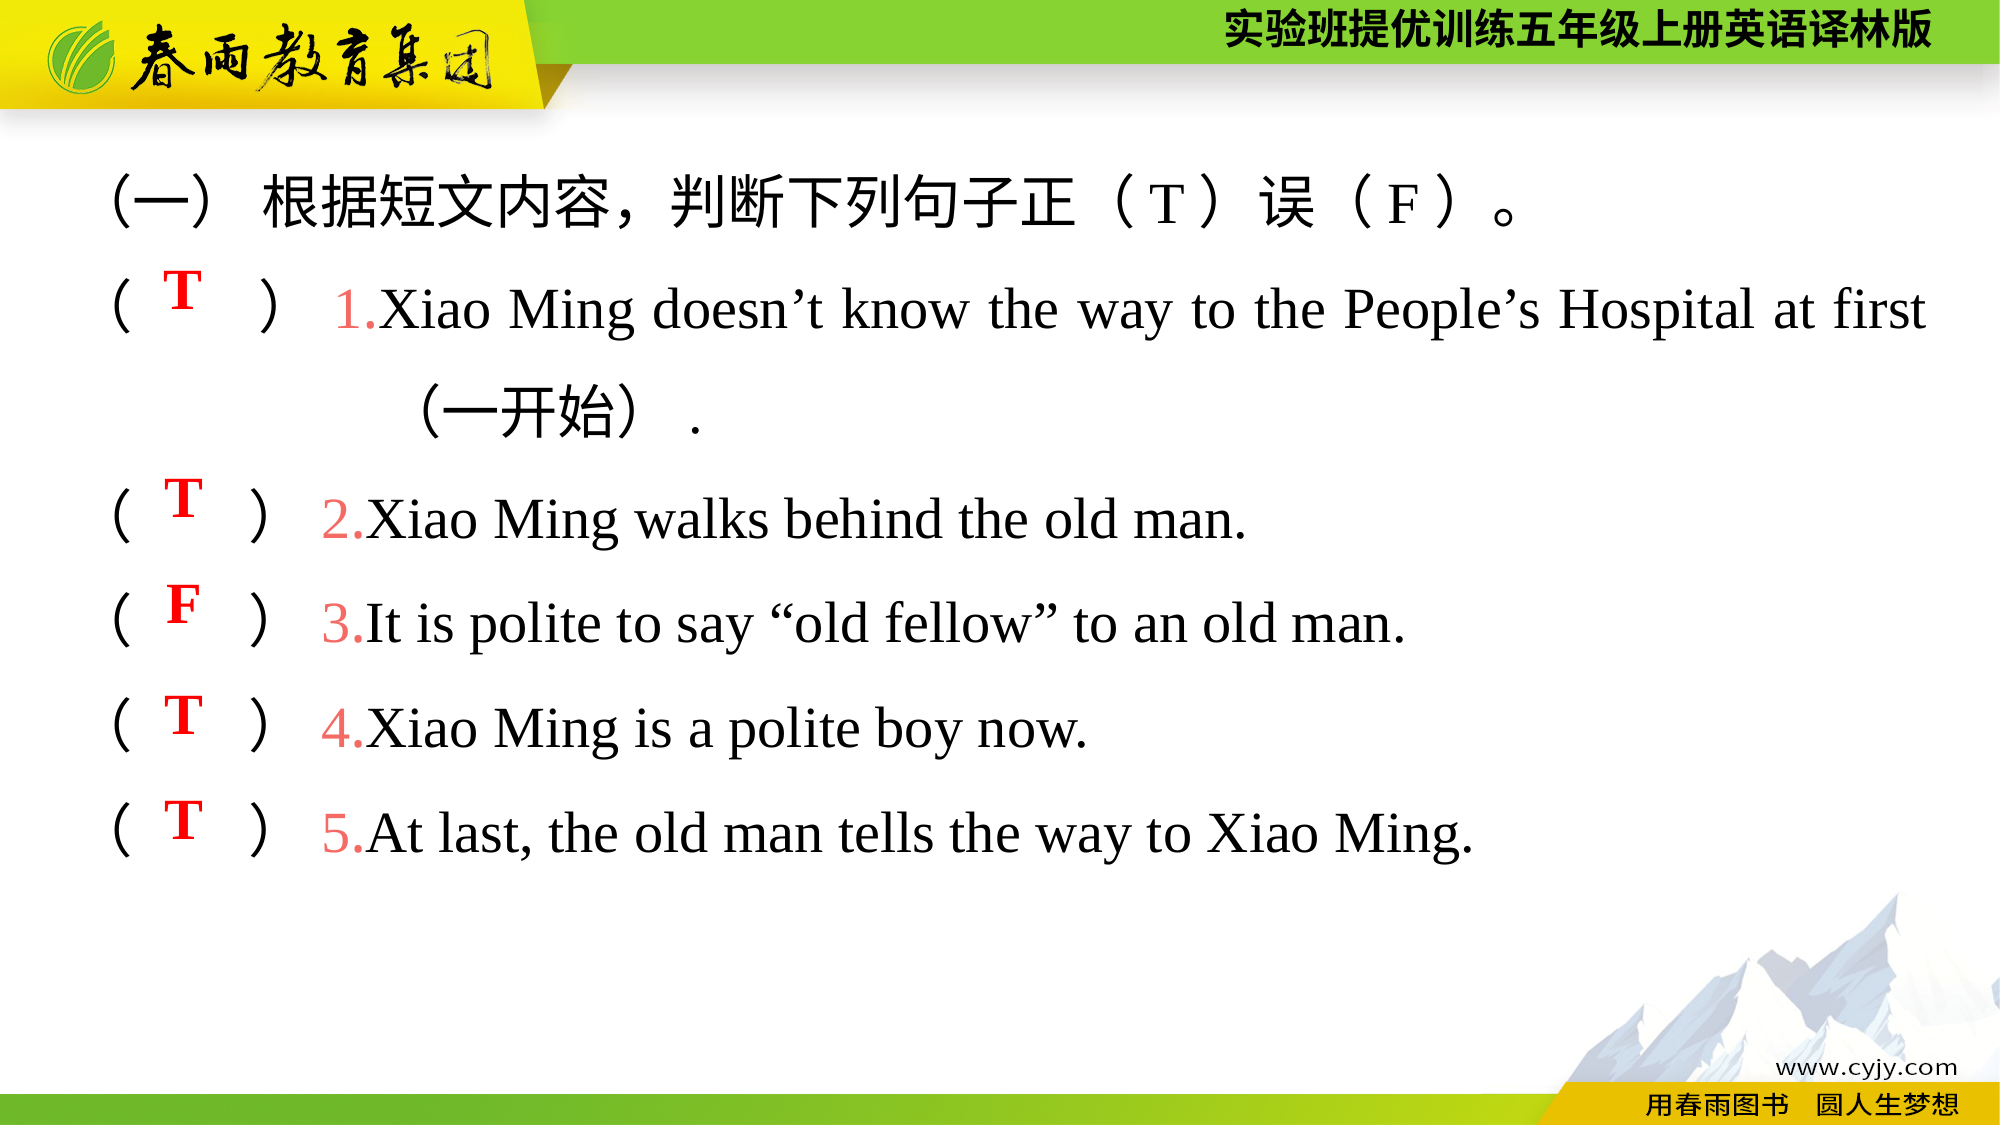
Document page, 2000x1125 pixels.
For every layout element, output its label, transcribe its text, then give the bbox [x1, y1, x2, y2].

text_box T [149, 668, 219, 754]
text_box T [149, 451, 219, 537]
text_box F [151, 558, 217, 643]
list （一） 根据短文内容，判断下列句子正（T）误（F）。 （ ）1.Xiao Ming doesn’t know the way to the People’s Hospital at first （一开始）. （ ）2.Xiao Ming walks behind the old man. （ ）3.It is polite to say “old fellow” to an old man. （ ）4.Xiao Ming is a polite boy now. （ ）5.At last, the old man tells the way to Xiao Ming. [59, 122, 1944, 867]
picture [0, 0, 2000, 1125]
text_box T [148, 243, 217, 329]
text_box T [149, 773, 219, 859]
